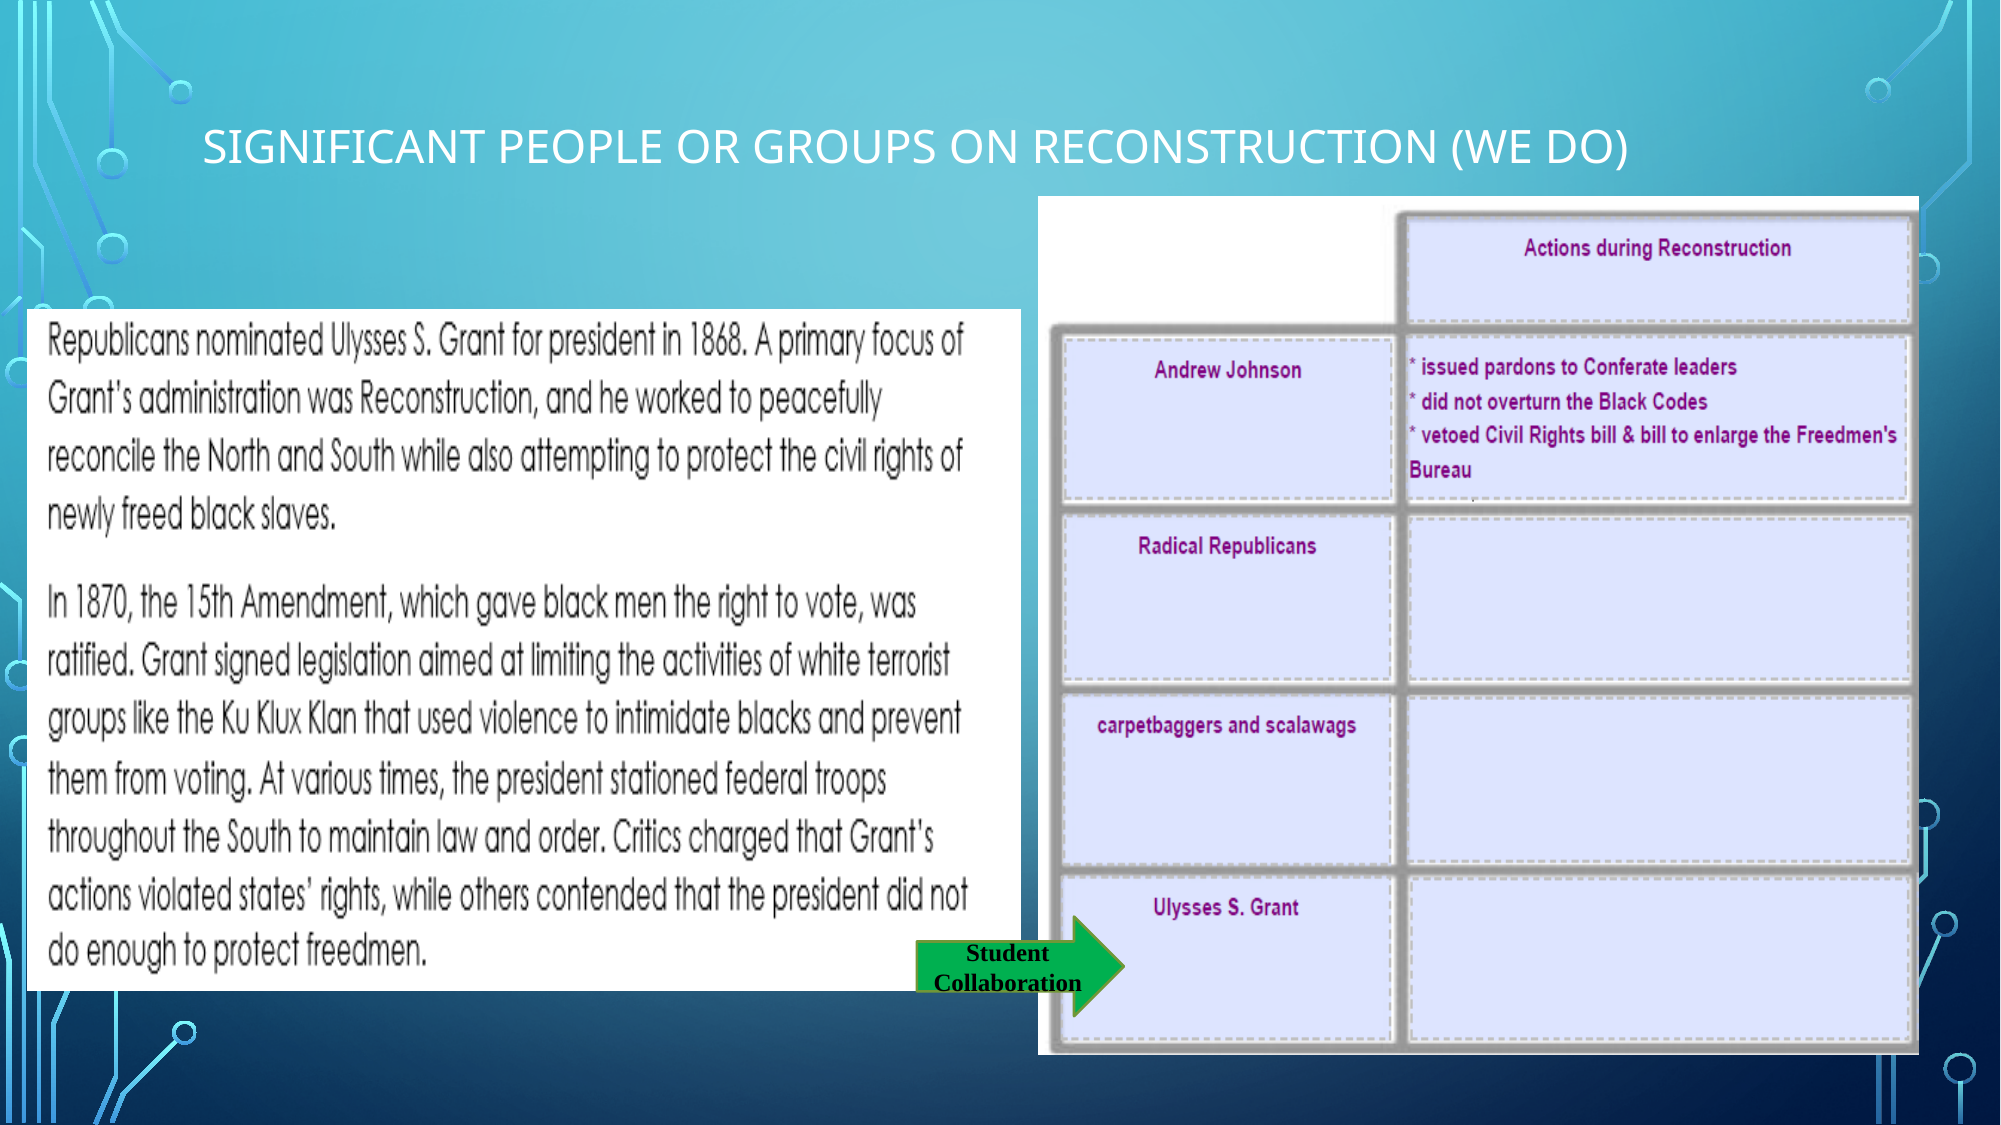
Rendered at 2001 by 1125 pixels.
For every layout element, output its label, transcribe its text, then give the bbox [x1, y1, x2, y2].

text_box Student Collaboration [916, 940, 1038, 993]
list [1038, 196, 1919, 1055]
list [27, 309, 1021, 992]
title Significant People or Groups on Reconstruction (We Do) [187, 101, 1813, 197]
